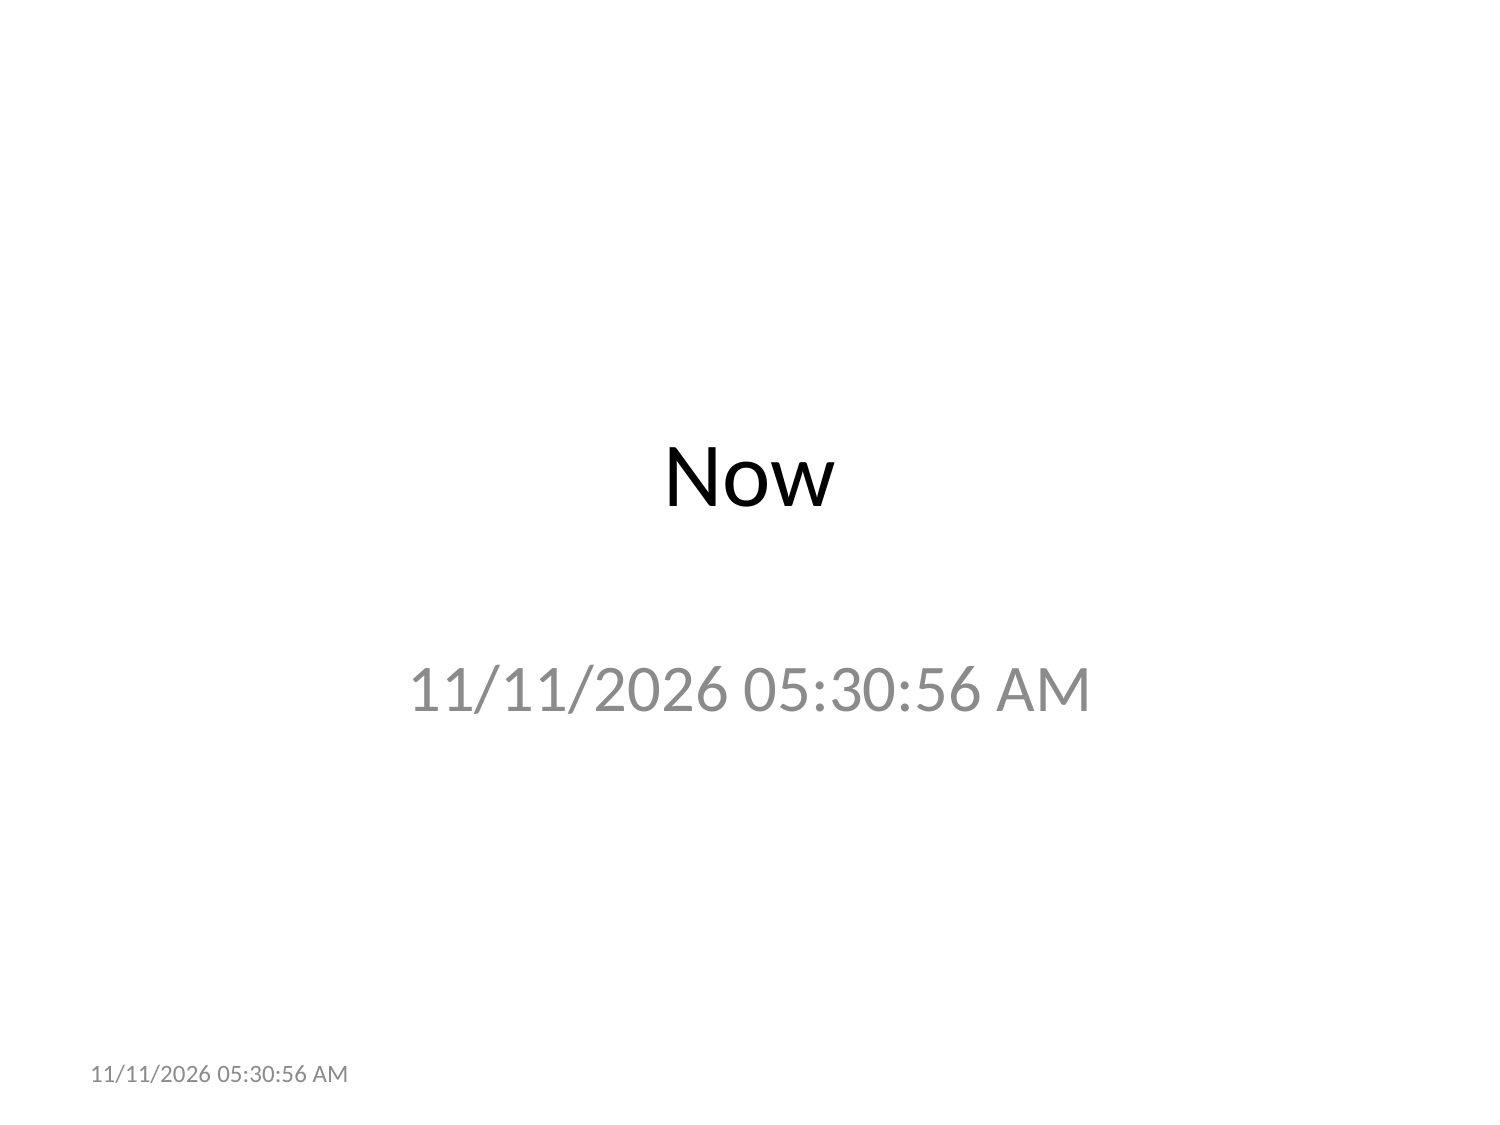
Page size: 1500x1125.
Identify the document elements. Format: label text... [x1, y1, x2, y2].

title Now [112, 349, 1388, 591]
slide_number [75, 1042, 425, 1103]
subtitle 2011-12-19 10:20:04 AM [225, 637, 1275, 925]
